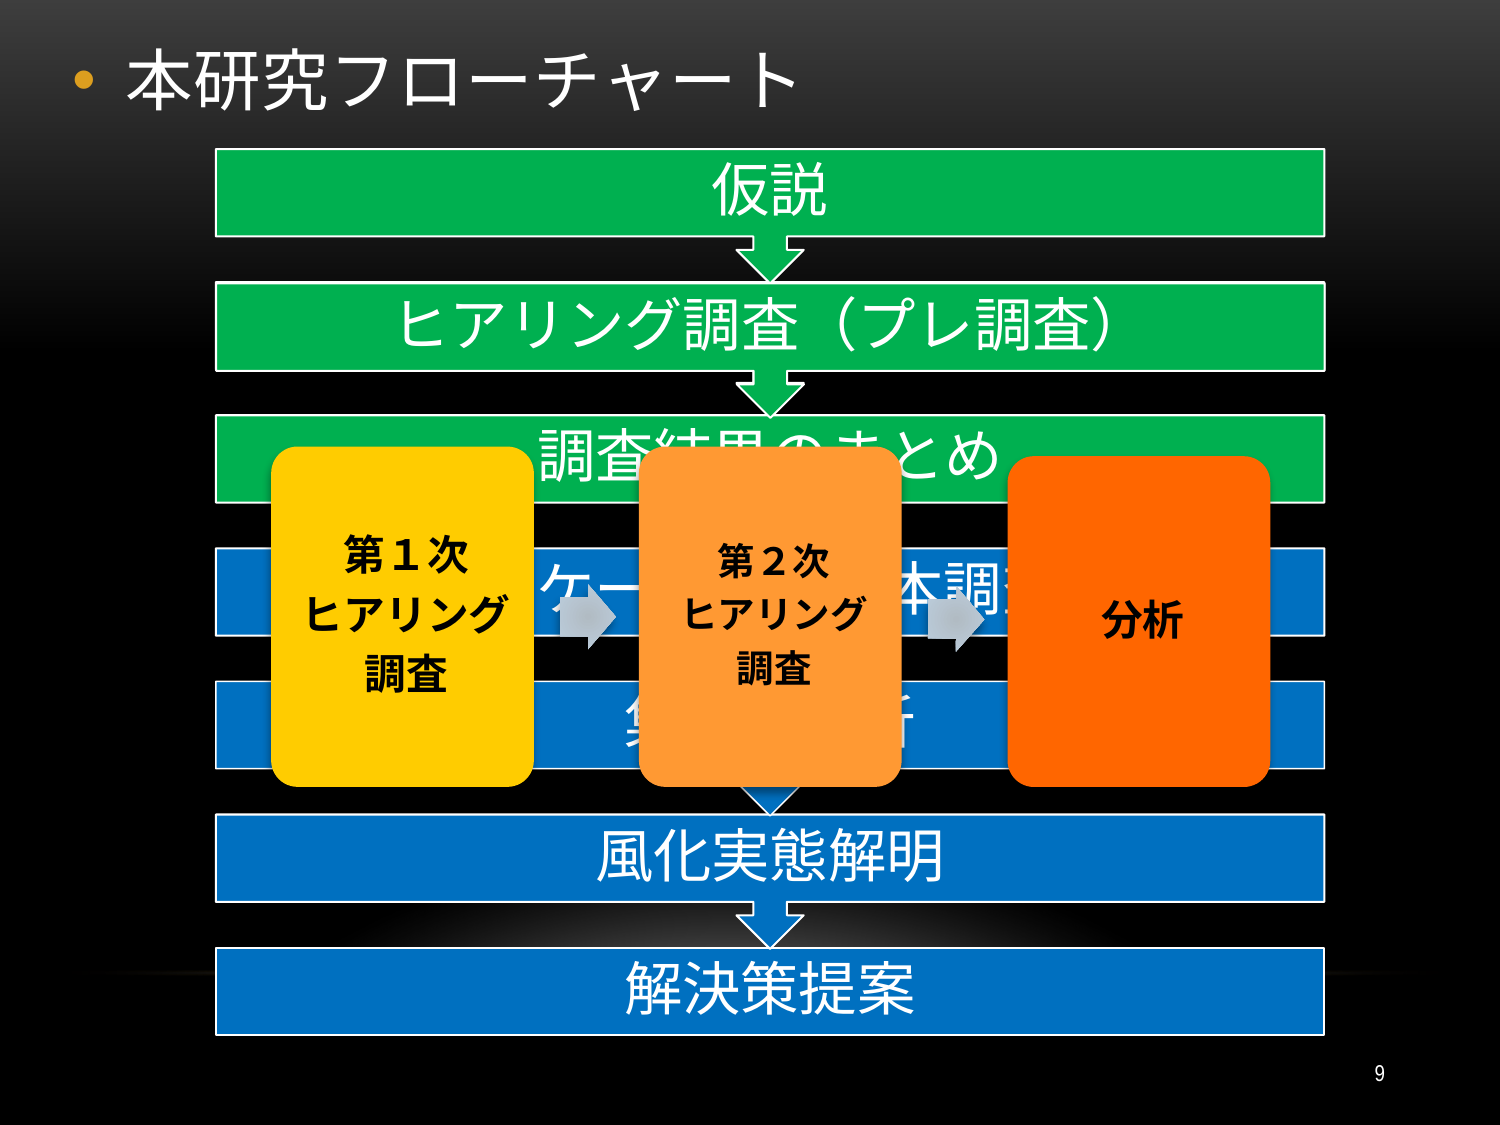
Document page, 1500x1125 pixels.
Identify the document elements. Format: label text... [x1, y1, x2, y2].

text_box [215, 148, 1325, 283]
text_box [270, 430, 1271, 951]
text_box 本研究フローチャート [56, 30, 1327, 127]
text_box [215, 283, 1325, 419]
slide_number 9 [1237, 1042, 1400, 1103]
picture [0, 0, 1500, 1125]
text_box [215, 428, 1325, 1036]
